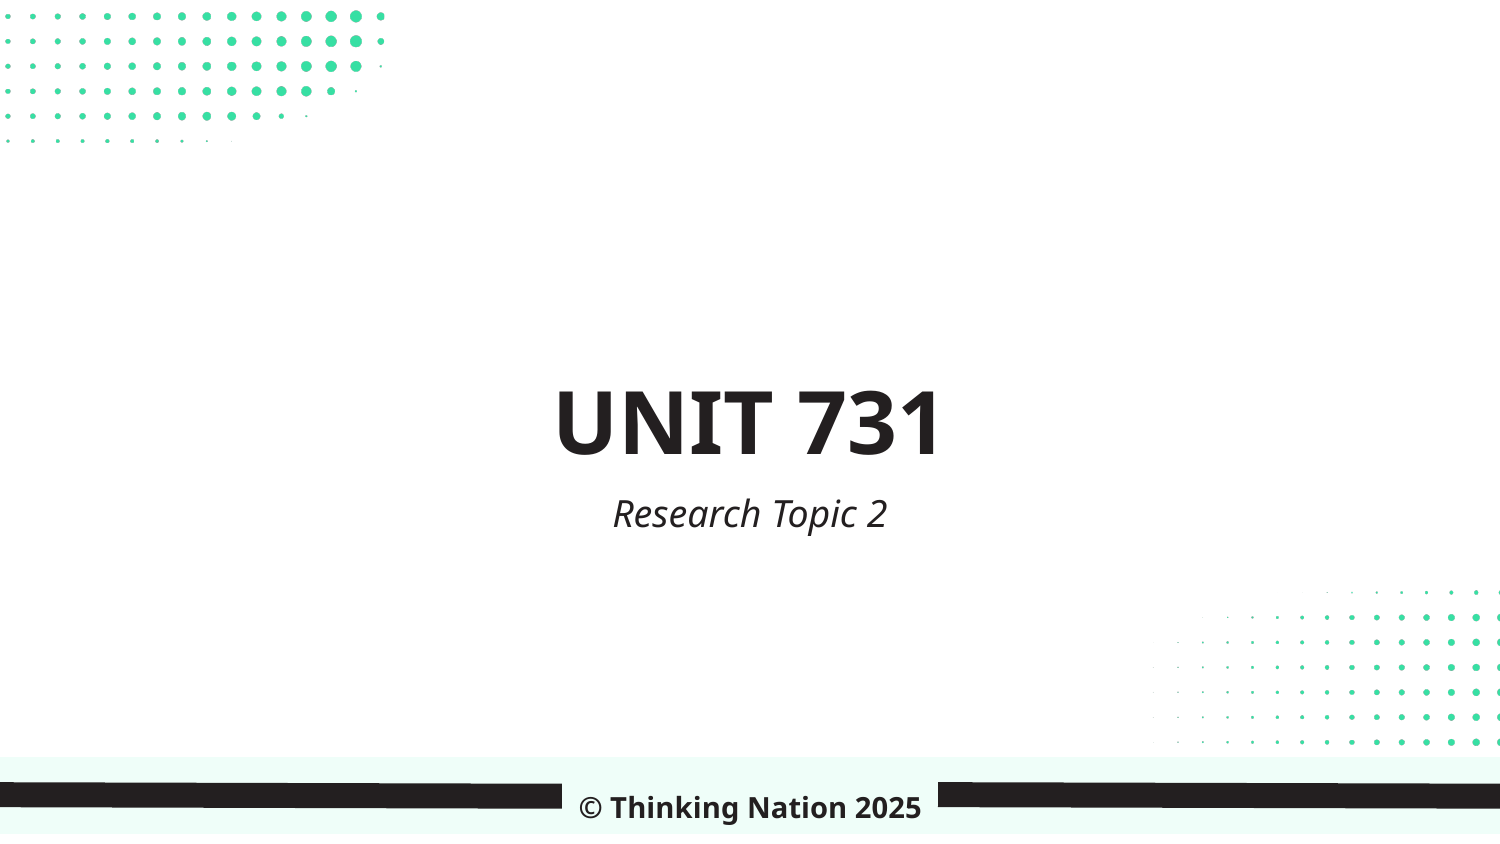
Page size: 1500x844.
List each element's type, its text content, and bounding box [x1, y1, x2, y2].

text_box UNIT 731 Research Topic 2 [209, 324, 1291, 535]
text_box [0, 0, 385, 144]
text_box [0, 756, 1500, 835]
text_box [1128, 590, 1500, 755]
